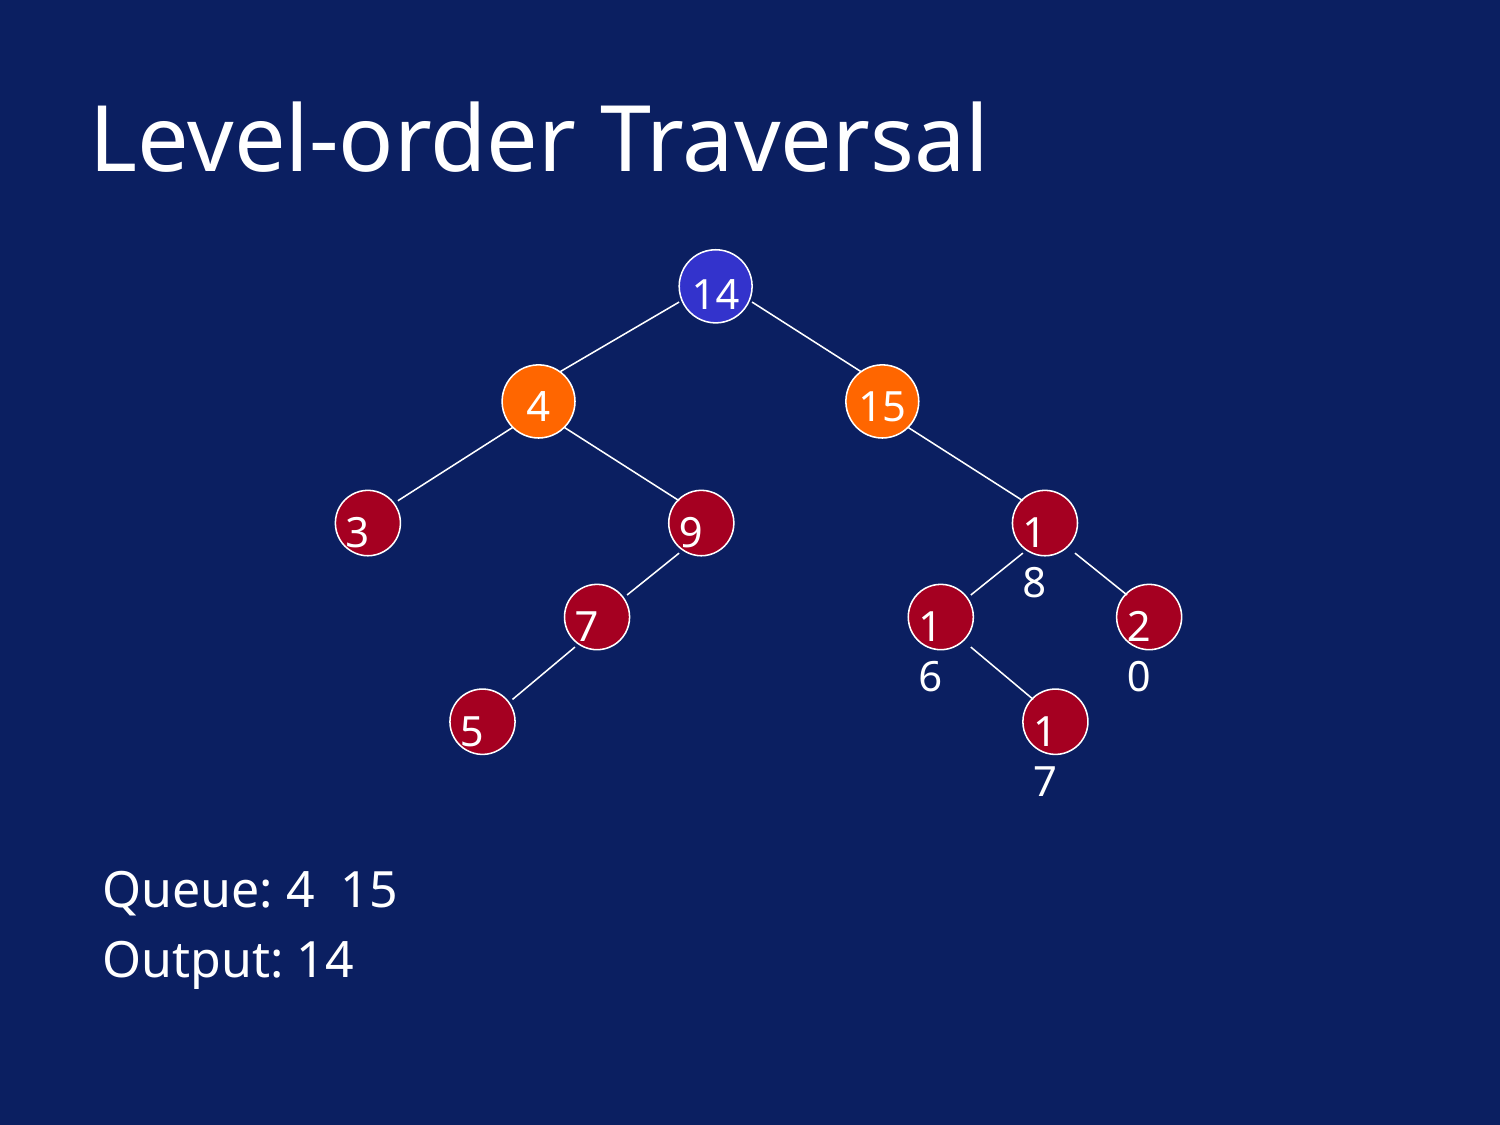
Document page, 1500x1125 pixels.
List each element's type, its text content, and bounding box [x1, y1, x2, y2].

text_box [626, 552, 680, 596]
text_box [553, 584, 630, 659]
text_box [872, 364, 904, 372]
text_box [1001, 490, 1078, 565]
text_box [1106, 584, 1183, 659]
text_box 4 [491, 372, 586, 438]
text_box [553, 301, 680, 376]
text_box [970, 646, 1034, 700]
title Level-order Traversal [74, 59, 1425, 210]
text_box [1074, 552, 1128, 596]
text_box [691, 249, 740, 259]
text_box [897, 584, 974, 659]
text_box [1012, 688, 1089, 763]
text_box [324, 490, 401, 565]
text_box 15 [835, 372, 930, 438]
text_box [970, 552, 1024, 596]
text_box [397, 427, 513, 501]
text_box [657, 490, 735, 565]
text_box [564, 427, 680, 501]
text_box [512, 646, 576, 700]
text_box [908, 427, 1024, 501]
text_box Queue: 4 15 Output: 14 [87, 849, 1437, 1000]
text_box 14 [668, 259, 763, 325]
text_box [439, 688, 516, 763]
text_box [516, 364, 548, 372]
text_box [751, 301, 867, 376]
